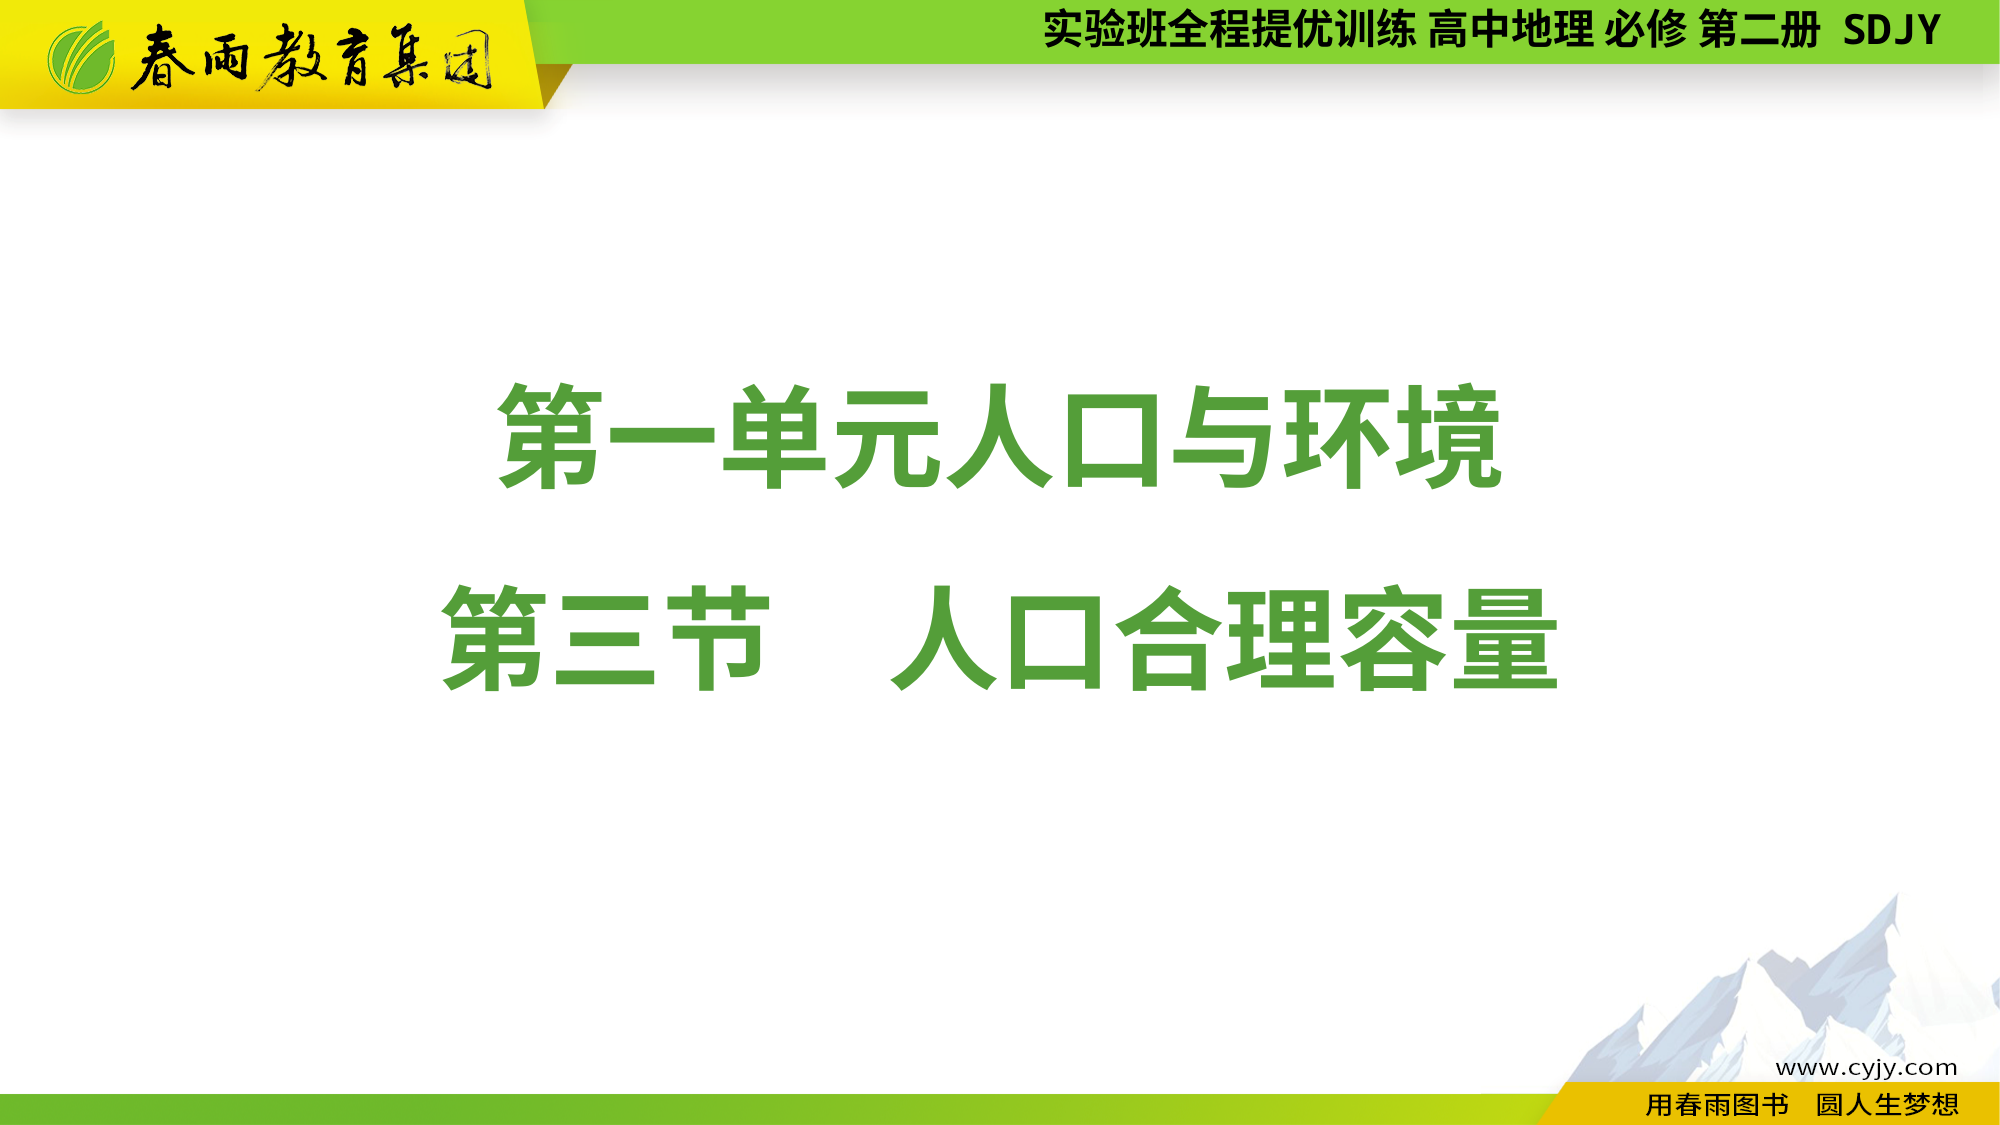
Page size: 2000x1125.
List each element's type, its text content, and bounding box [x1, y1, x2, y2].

text_box 第一单元人口与环境 第三节 人口合理容量 [54, 291, 1946, 712]
picture [0, 0, 2000, 1125]
